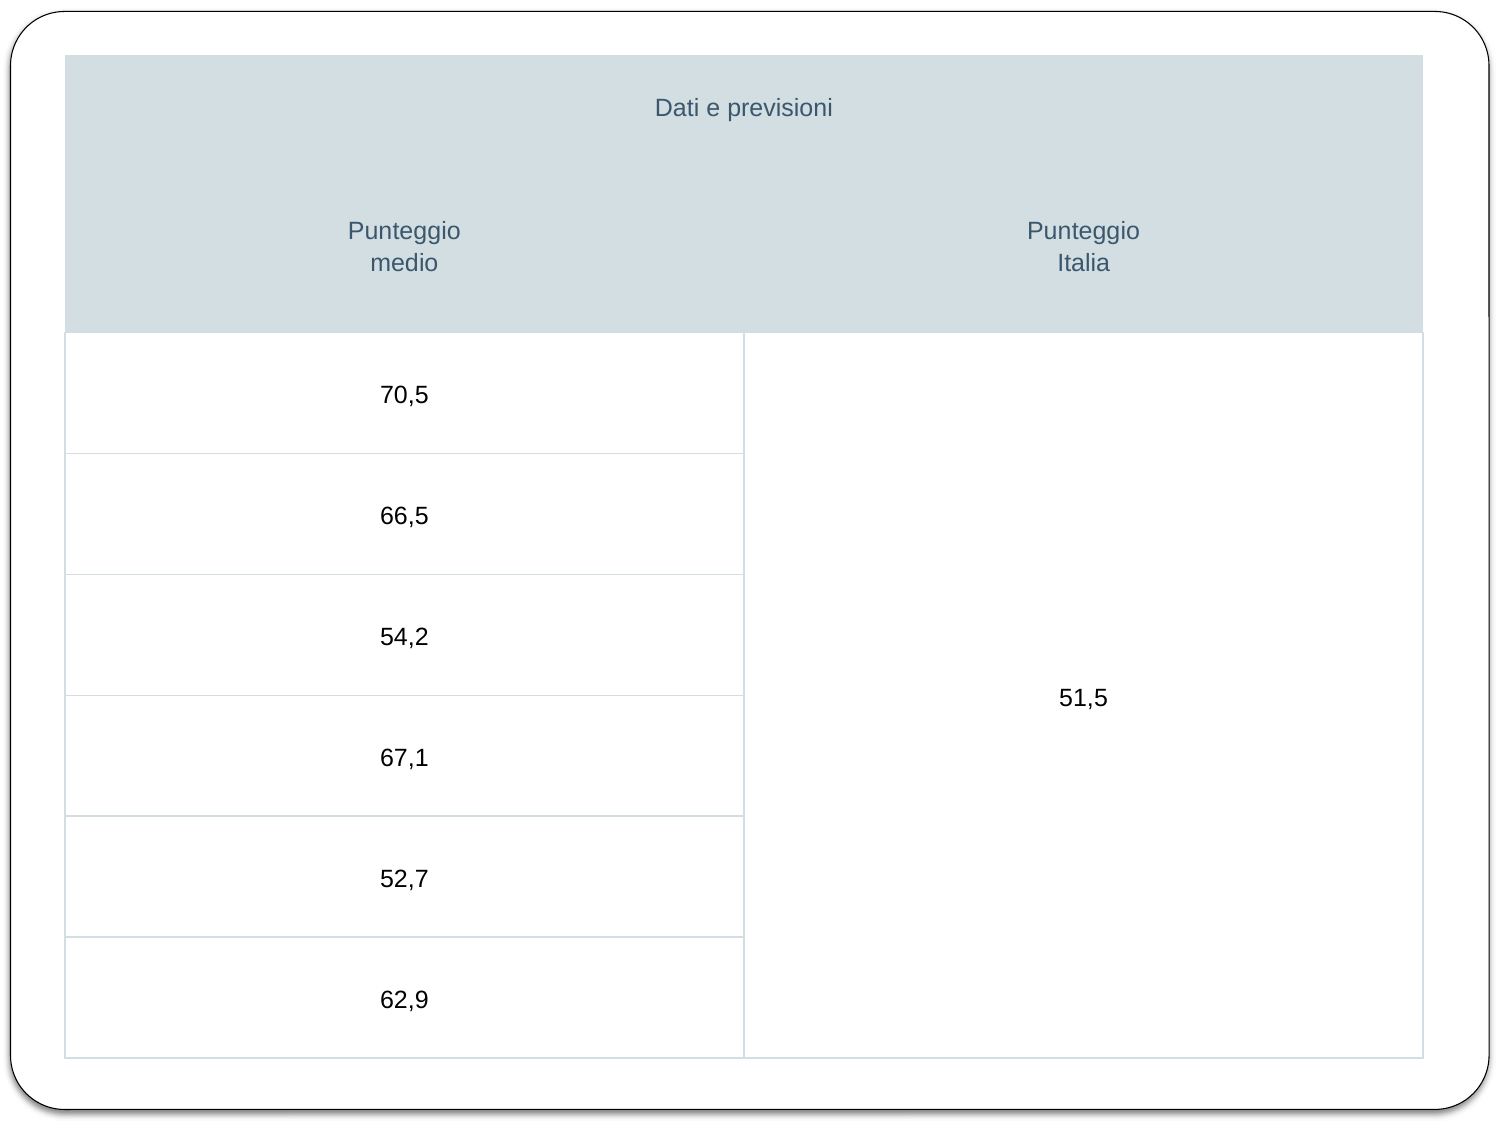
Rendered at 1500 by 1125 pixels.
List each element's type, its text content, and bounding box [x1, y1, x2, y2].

table_cell Punteggio Italia [744, 157, 1423, 332]
table_cell 67,1 [66, 696, 743, 815]
table_header Dati e previsioni [65, 55, 1423, 157]
table_cell 62,9 [66, 938, 743, 1057]
table_cell 52,7 [66, 817, 743, 936]
table_cell 51,5 [745, 333, 1422, 1057]
table_cell Punteggio medio [65, 157, 744, 332]
table_cell 66,5 [66, 454, 743, 574]
table_cell 70,5 [66, 333, 743, 453]
table_cell 54,2 [66, 575, 743, 695]
